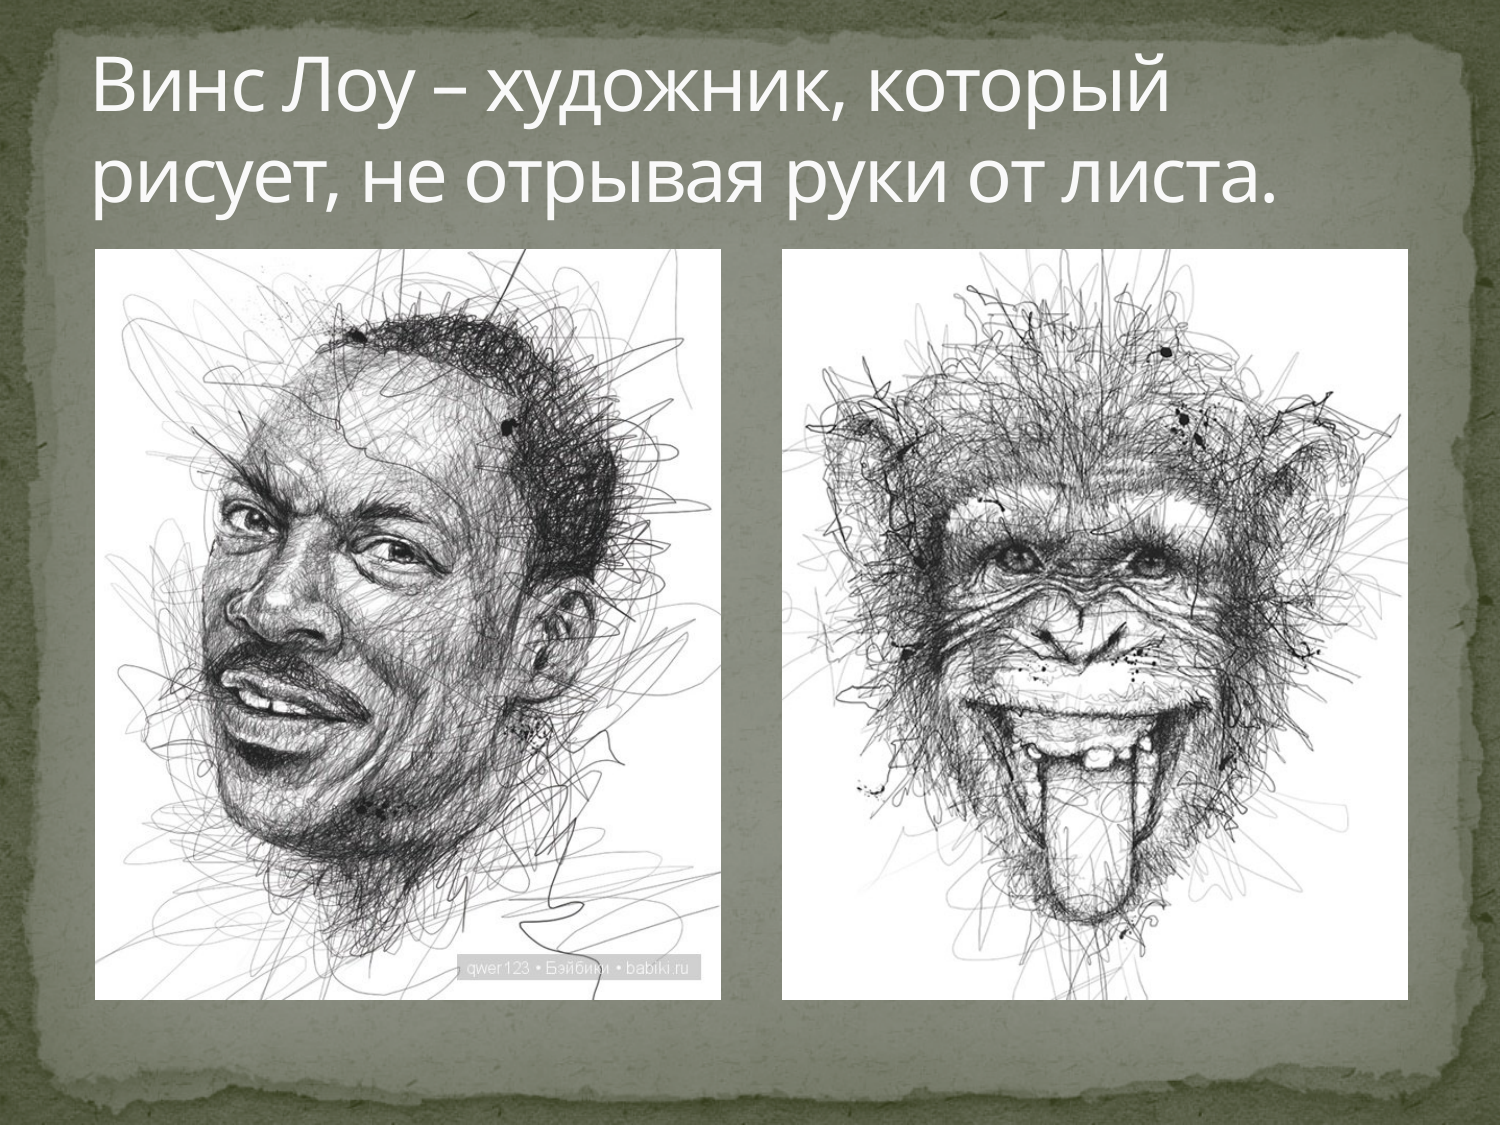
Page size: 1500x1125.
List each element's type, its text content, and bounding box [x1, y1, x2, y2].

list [98, 252, 719, 999]
title Винс Лоу – художник, который рисует, не отрывая руки от листа. [74, 24, 1425, 225]
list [785, 252, 1406, 999]
